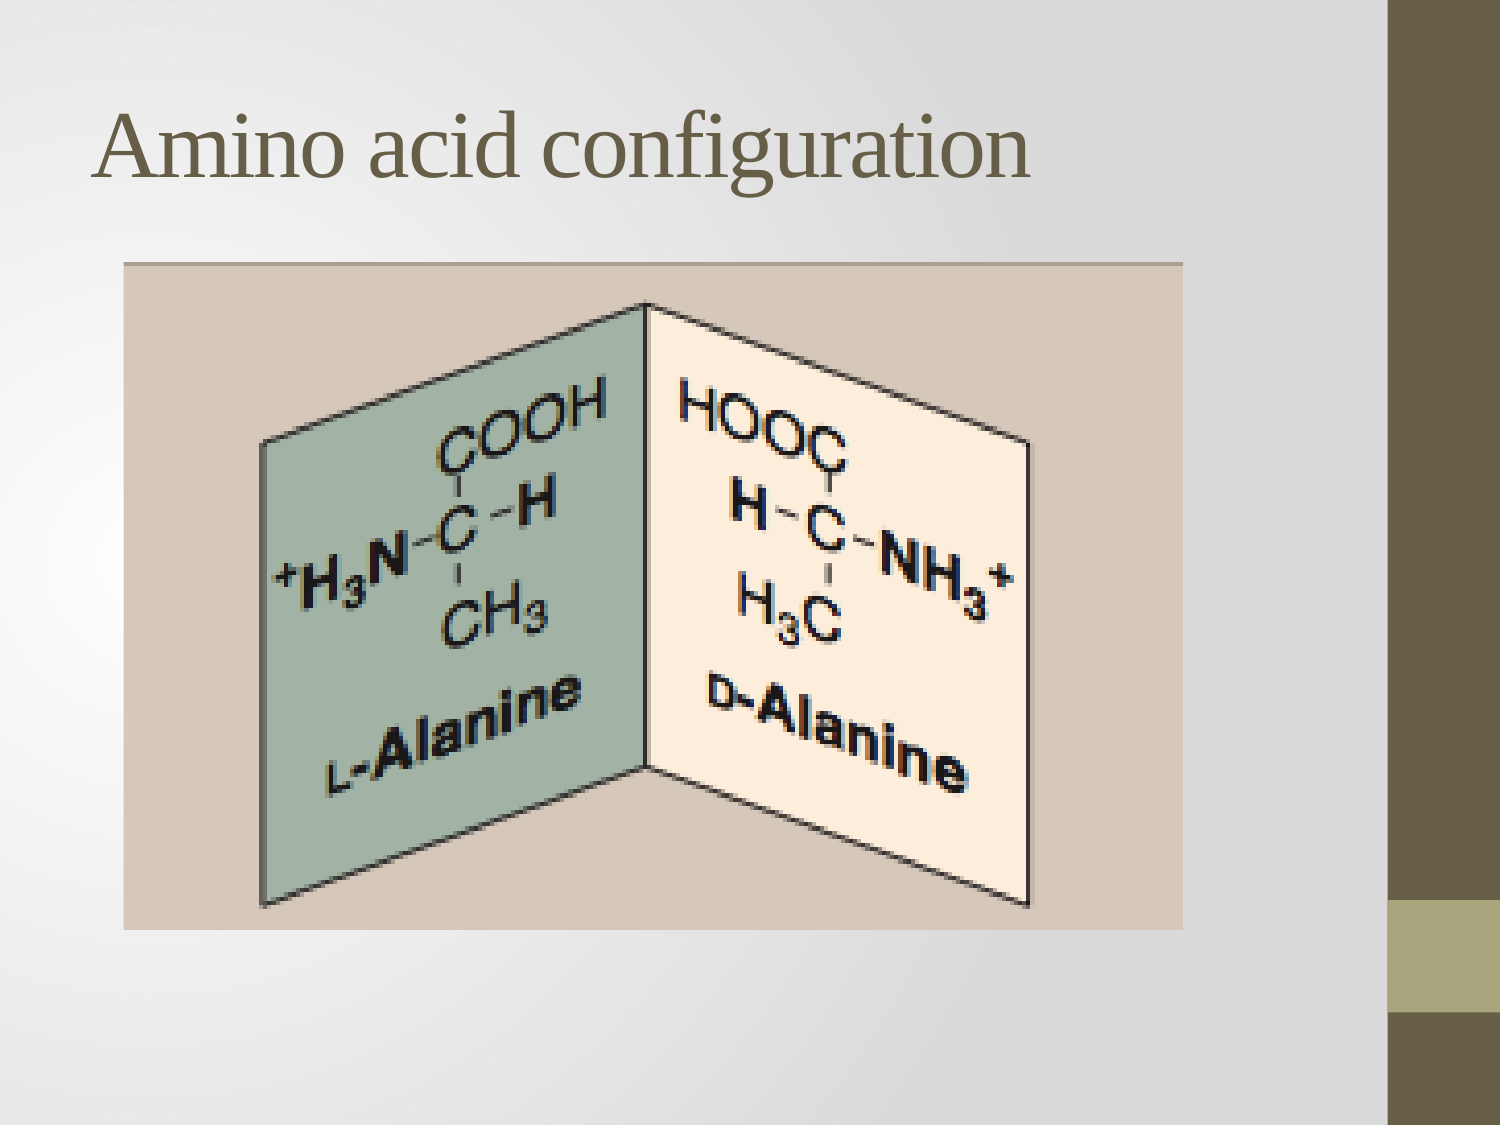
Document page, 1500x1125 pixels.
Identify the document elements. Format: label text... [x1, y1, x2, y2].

title Amino acid configuration [75, 45, 1325, 233]
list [123, 261, 1184, 931]
